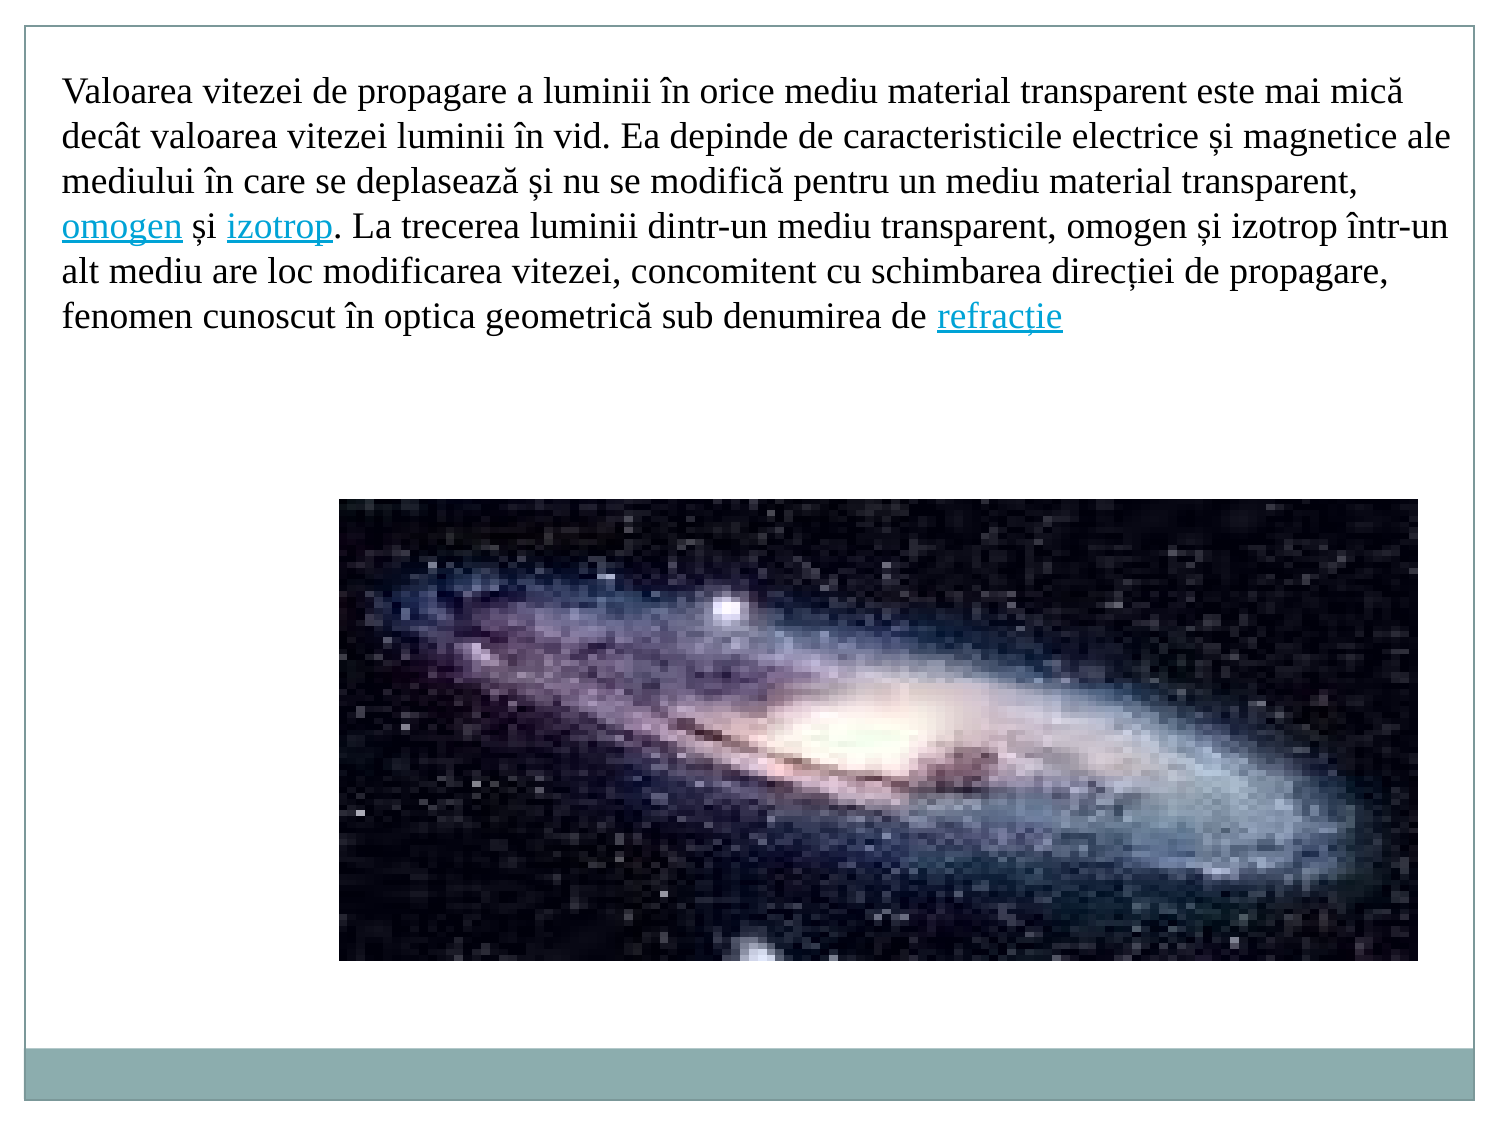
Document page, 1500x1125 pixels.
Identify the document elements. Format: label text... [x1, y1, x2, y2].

picture [339, 499, 1419, 962]
text_box Valoarea vitezei de propagare a luminii în orice mediu material transparent este mai mică decât valoarea vitezei luminii în vid. Ea depinde de caracteristicile electrice și magnetice ale mediului în care se deplasează și nu se modifică pentru un mediu material transparent, omogen și izotrop. La trecerea luminii dintr-un mediu transparent, omogen și izotrop într-un alt mediu are loc modificarea vitezei, concomitent cu schimbarea direcției de propagare, fenomen cunoscut în optica geometrică sub denumirea de refracție [46, 58, 1500, 344]
